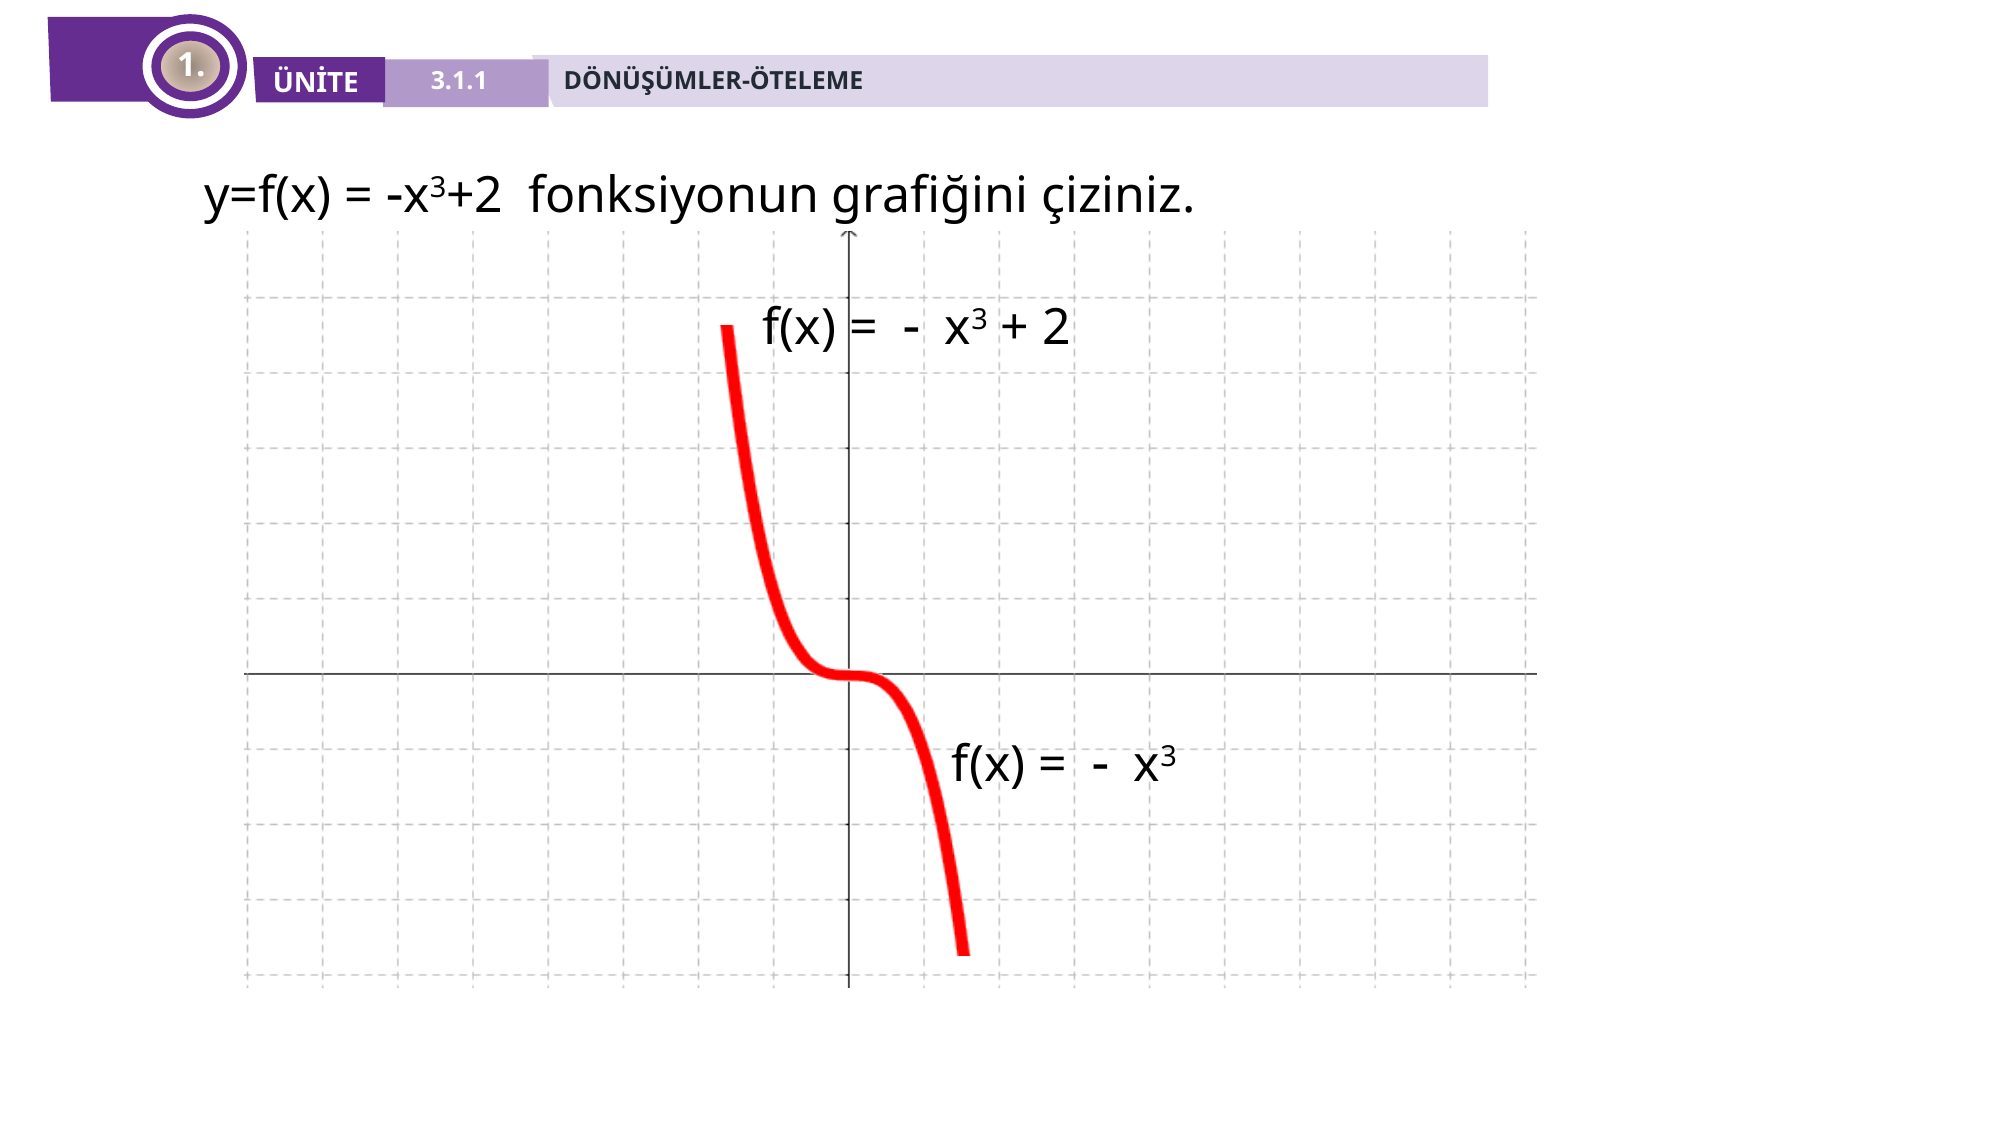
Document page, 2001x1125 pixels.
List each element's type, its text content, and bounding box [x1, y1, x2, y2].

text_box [47, 16, 1552, 114]
picture [243, 231, 1537, 988]
text_box y=f(x) = -x3+2 fonksiyonun grafiğini çiziniz. [189, 151, 1441, 231]
